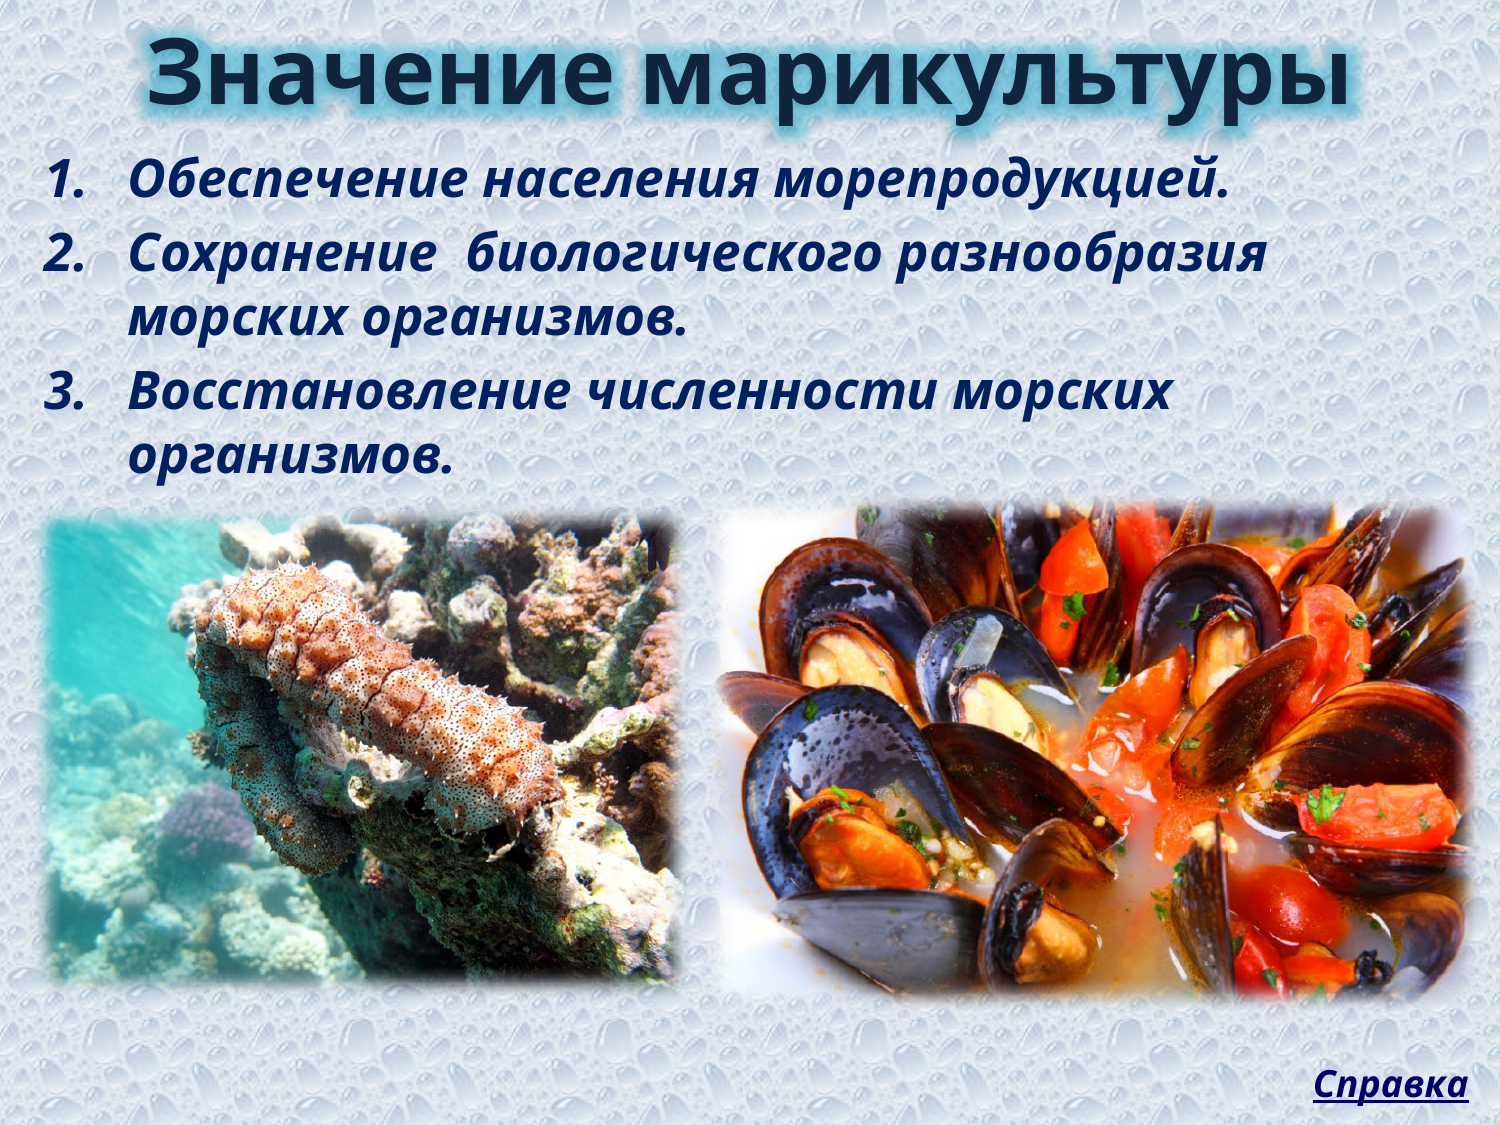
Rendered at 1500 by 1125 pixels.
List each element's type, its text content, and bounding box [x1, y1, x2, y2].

text_box Значение марикультуры [0, 5, 1500, 131]
text_box Справка [1268, 1033, 1496, 1125]
list Обеспечение населения морепродукцией. Сохранение биологического разнообразия морских организмов. Восстановление численности морских организмов. [29, 137, 1465, 492]
picture [29, 503, 692, 1000]
picture [701, 491, 1483, 1012]
